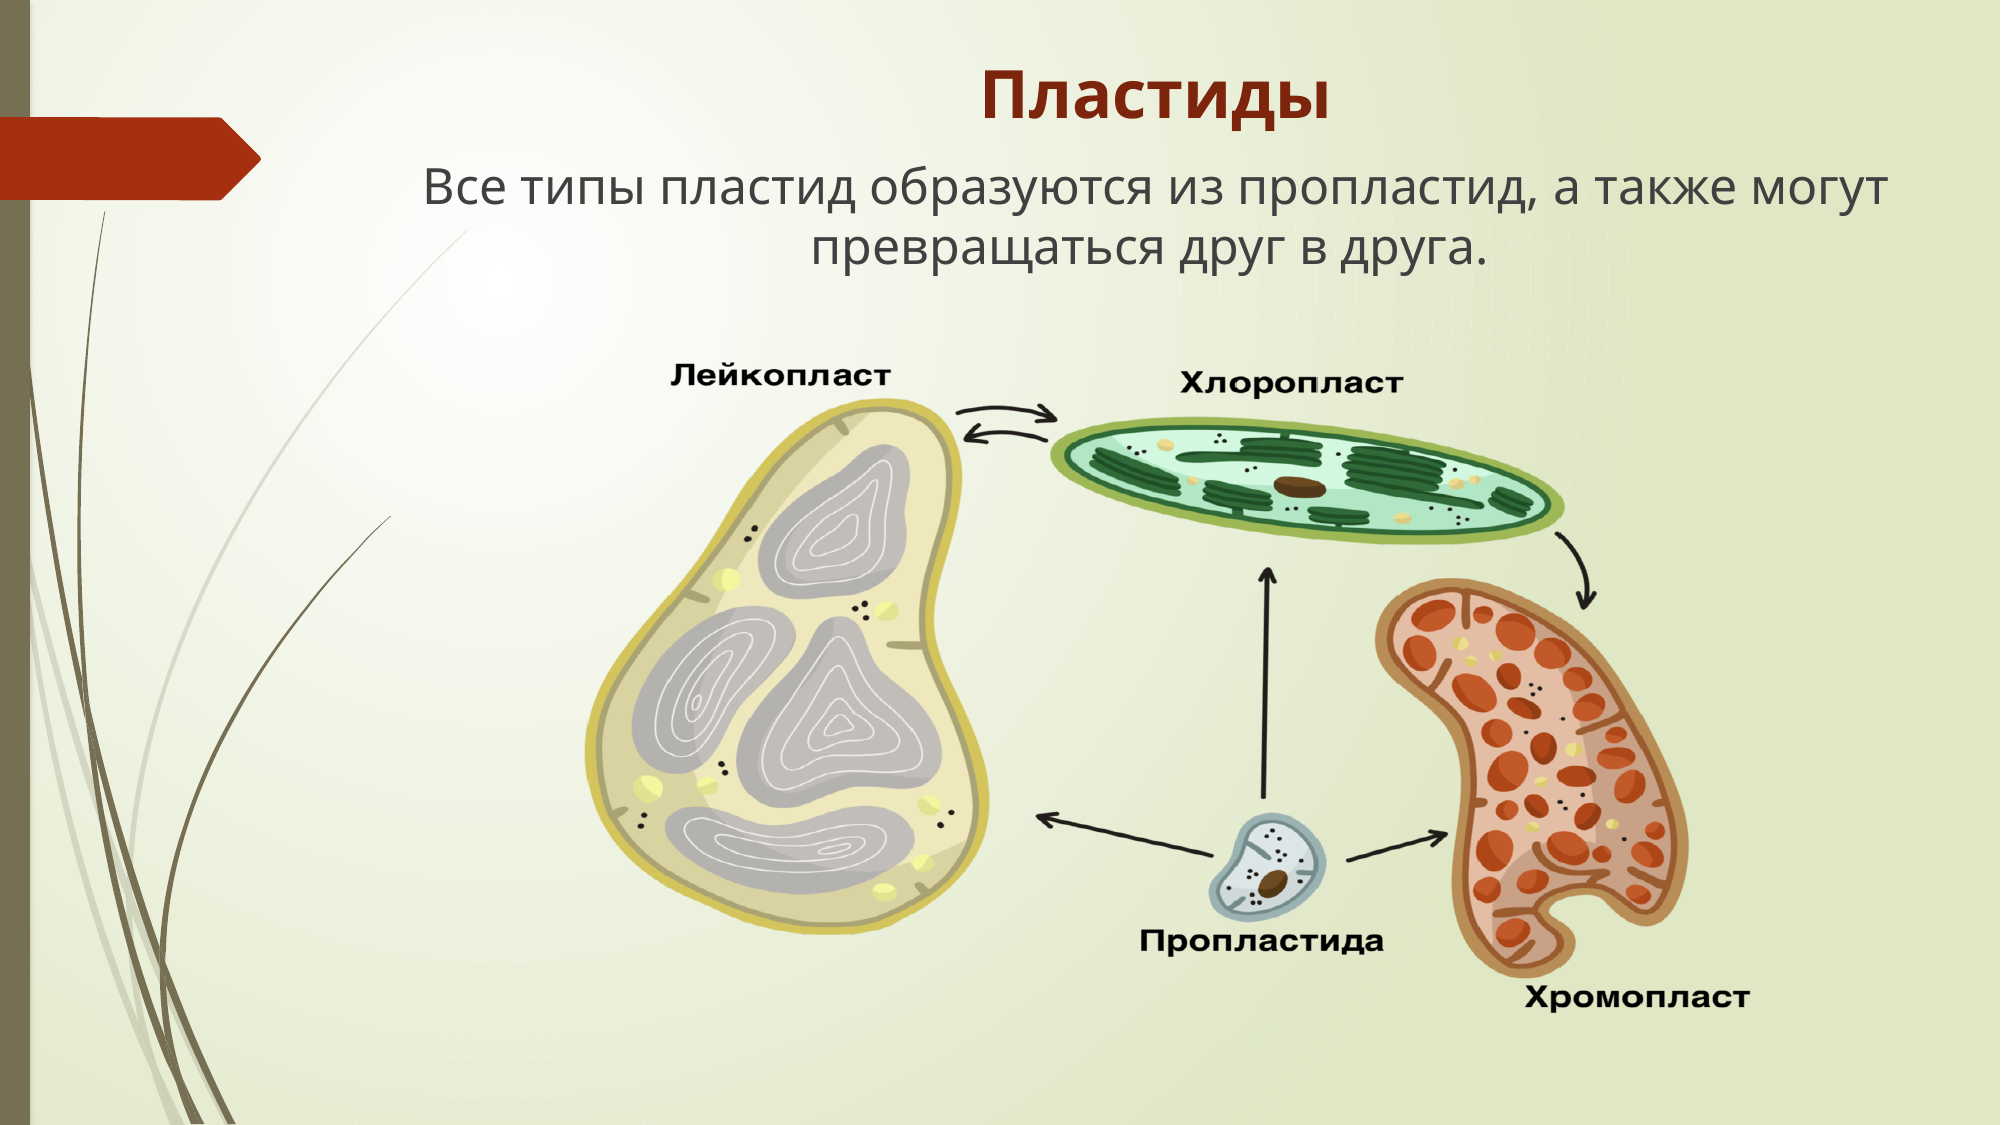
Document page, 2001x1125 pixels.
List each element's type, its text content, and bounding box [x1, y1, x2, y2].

title Пластиды [425, 44, 1888, 147]
list Все типы пластид образуются из пропластид, а также могут превращаться друг в друга. [378, 147, 1934, 939]
picture [508, 281, 1804, 1059]
